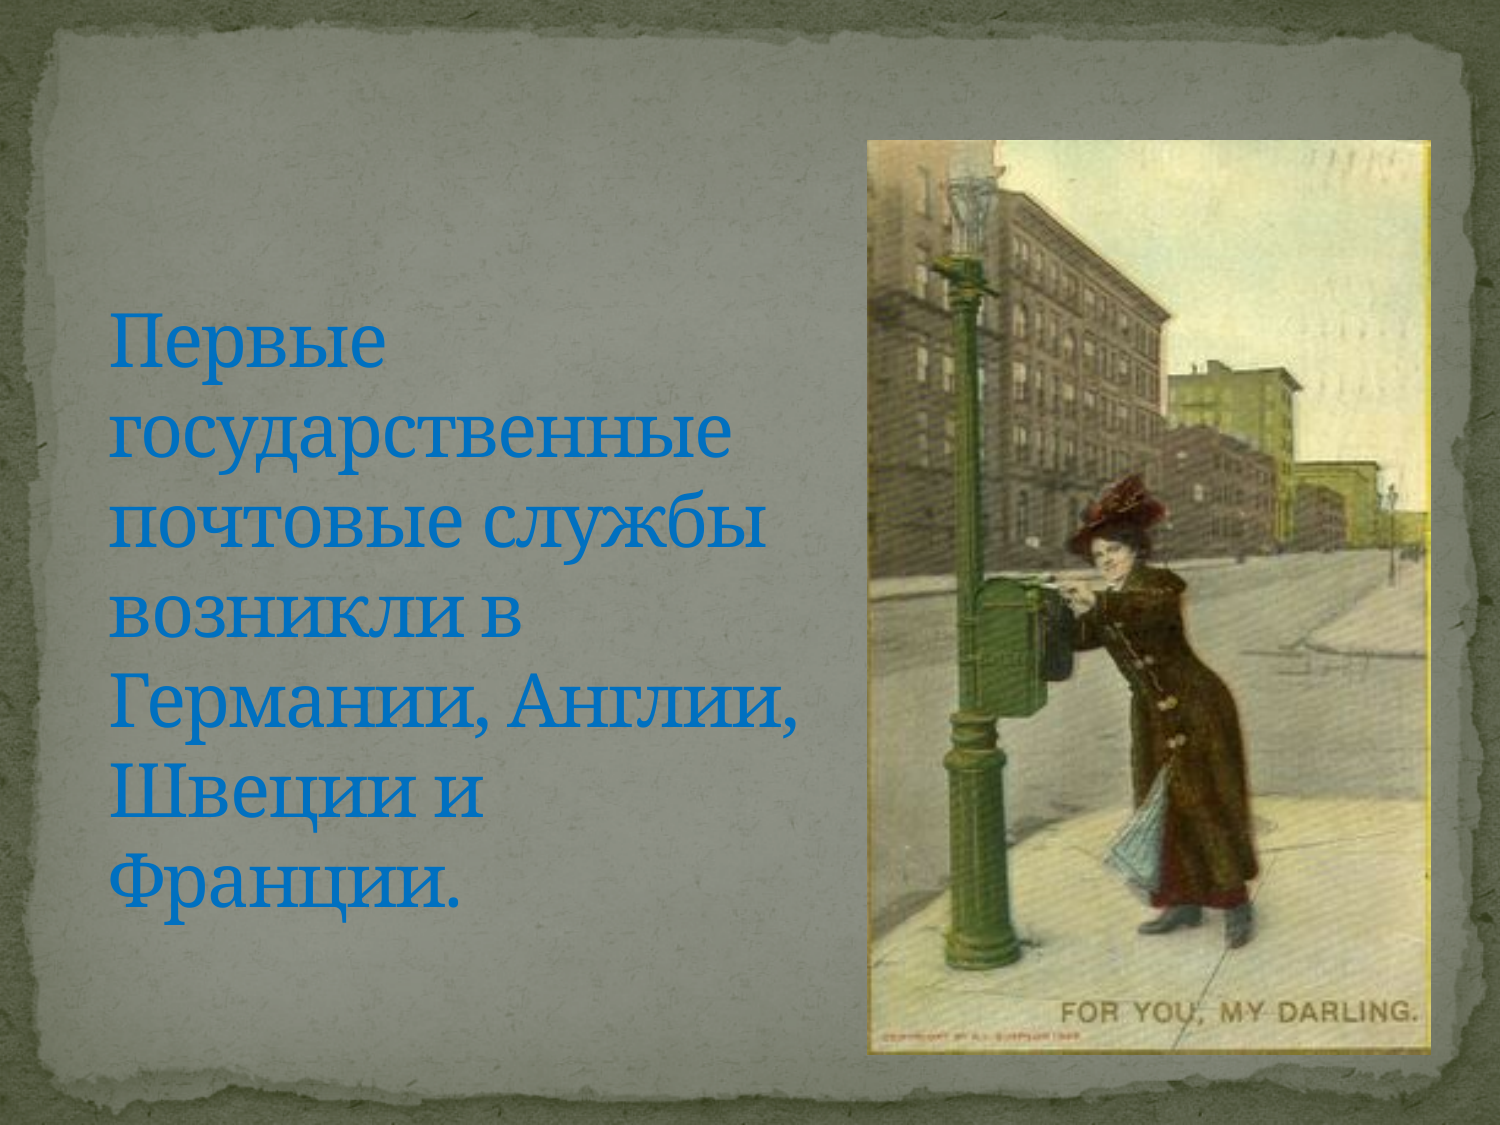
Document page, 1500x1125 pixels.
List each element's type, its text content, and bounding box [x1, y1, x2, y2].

title Первые государственные почтовые службы возникли в Германии, Англии, Швеции и Франции. [93, 70, 833, 1020]
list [870, 143, 1429, 1053]
